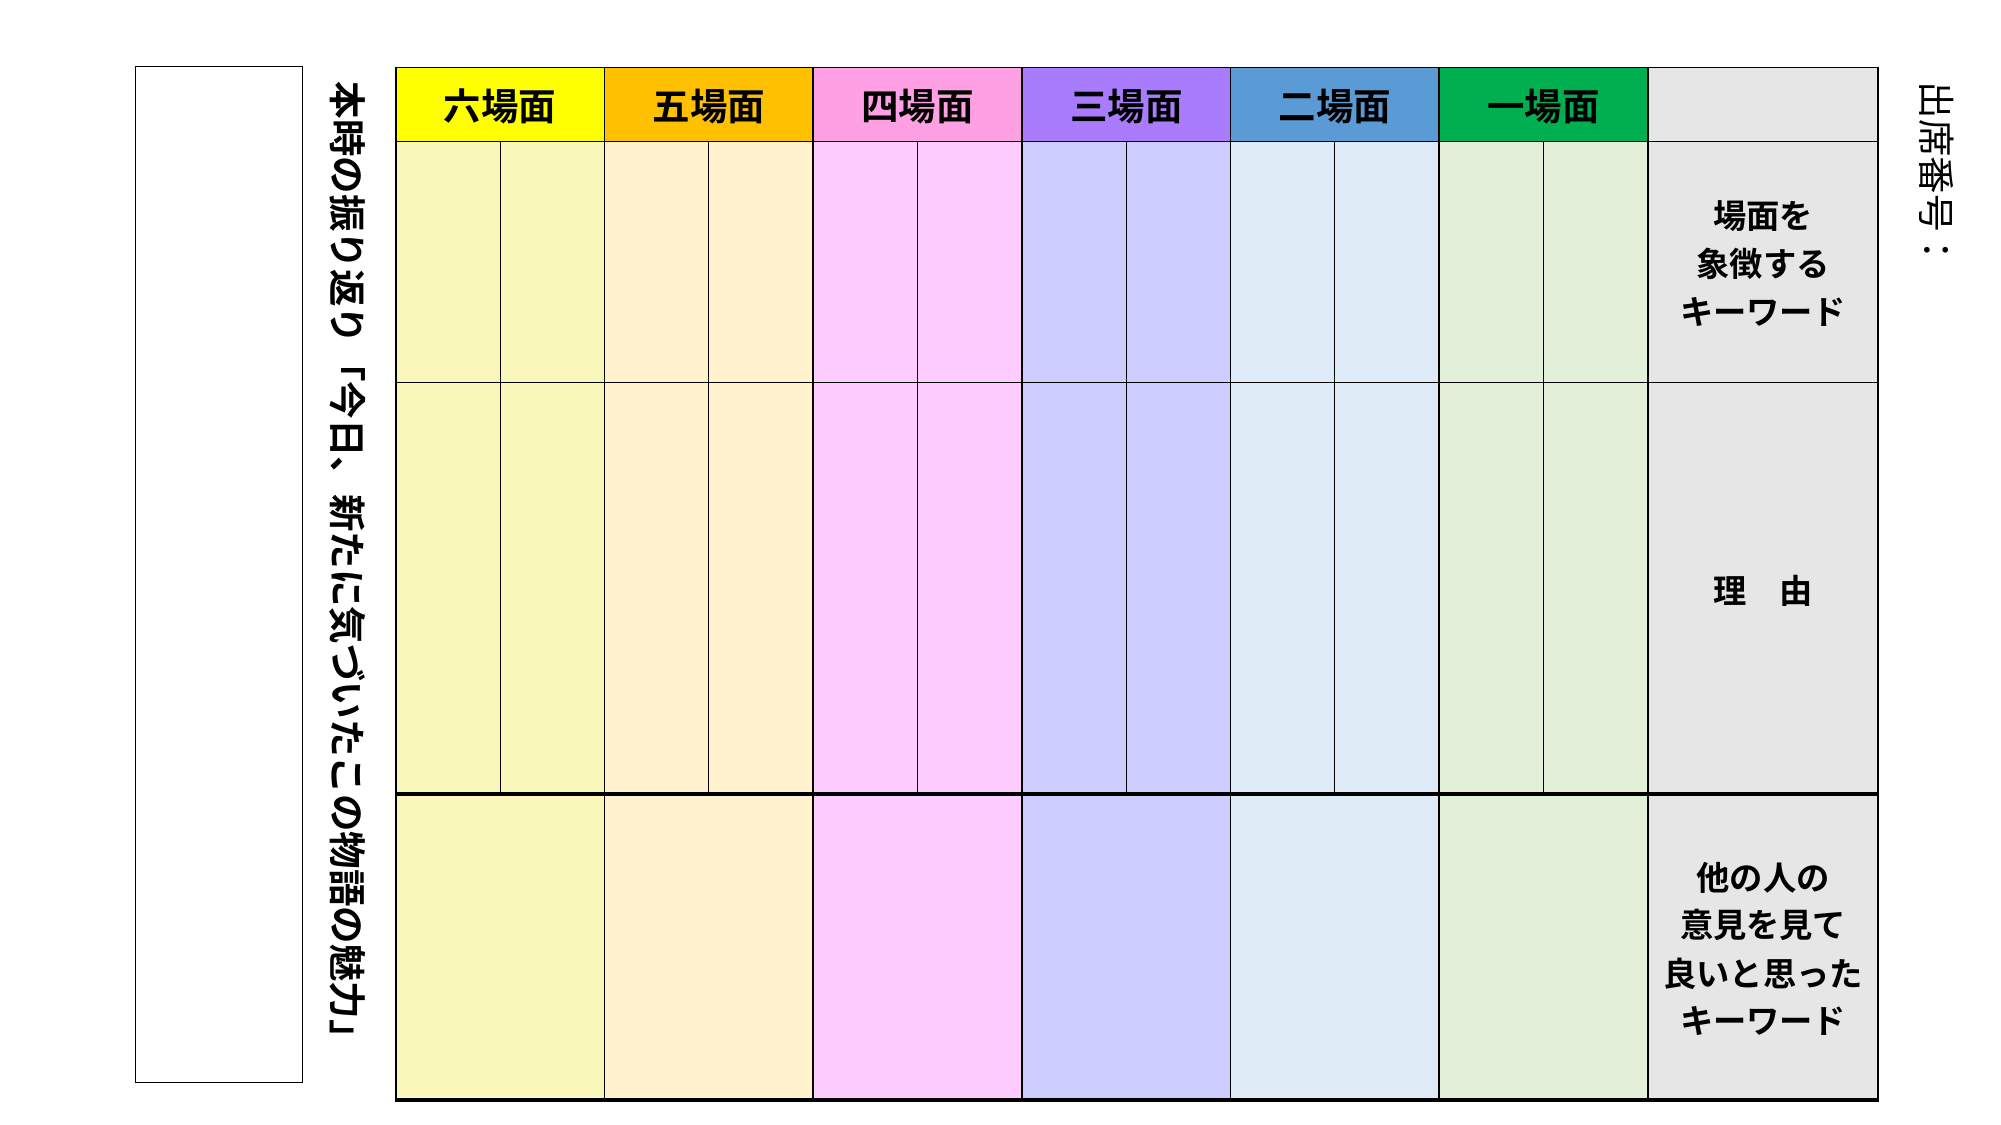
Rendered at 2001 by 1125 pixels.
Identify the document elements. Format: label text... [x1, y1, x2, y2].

table_cell [605, 142, 708, 382]
table_cell [1231, 796, 1438, 1098]
table_header 六場面 [397, 68, 604, 141]
table_header 五場面 [605, 68, 812, 141]
table_cell 場面を 象徴する キーワード [1649, 142, 1877, 382]
table_header 二場面 [1231, 68, 1438, 141]
table_cell [1231, 383, 1334, 792]
table_header 一場面 [1440, 68, 1647, 141]
table_header [1649, 68, 1877, 141]
table_cell [1023, 142, 1126, 382]
table_cell [918, 142, 1021, 382]
table_cell [814, 142, 917, 382]
table_cell [397, 383, 500, 792]
table_cell [814, 383, 917, 792]
table_cell [397, 796, 604, 1098]
text_box [135, 66, 303, 1083]
table_header 四場面 [814, 68, 1021, 141]
table_header 三場面 [1023, 68, 1230, 141]
table_cell [918, 383, 1021, 792]
table_cell [605, 796, 812, 1098]
table_cell [501, 142, 604, 382]
table_cell [814, 796, 1021, 1098]
table_cell [709, 383, 812, 792]
text_box 本時の振り返り「今日、新たに気づいたこの物語の魅力」 [302, 66, 379, 1125]
table_cell [1335, 142, 1438, 382]
table_cell [1440, 796, 1647, 1098]
table_cell [397, 142, 500, 382]
table_cell [1127, 383, 1230, 792]
text_box 出席番号： [1891, 66, 1968, 424]
table_cell [1023, 796, 1230, 1098]
table_cell [1127, 142, 1230, 382]
table_cell 他の人の 意見を見て 良いと思った キーワード [1649, 796, 1877, 1098]
table_cell [1023, 383, 1126, 792]
table_cell [1335, 383, 1438, 792]
table_cell [709, 142, 812, 382]
table_cell [605, 383, 708, 792]
table_cell [501, 383, 604, 792]
table_cell [1544, 383, 1647, 792]
table_cell [1544, 142, 1647, 382]
table_cell [1231, 142, 1334, 382]
table_cell 理 由 [1649, 383, 1877, 792]
table_cell [1440, 383, 1543, 792]
table_cell [1440, 142, 1543, 382]
